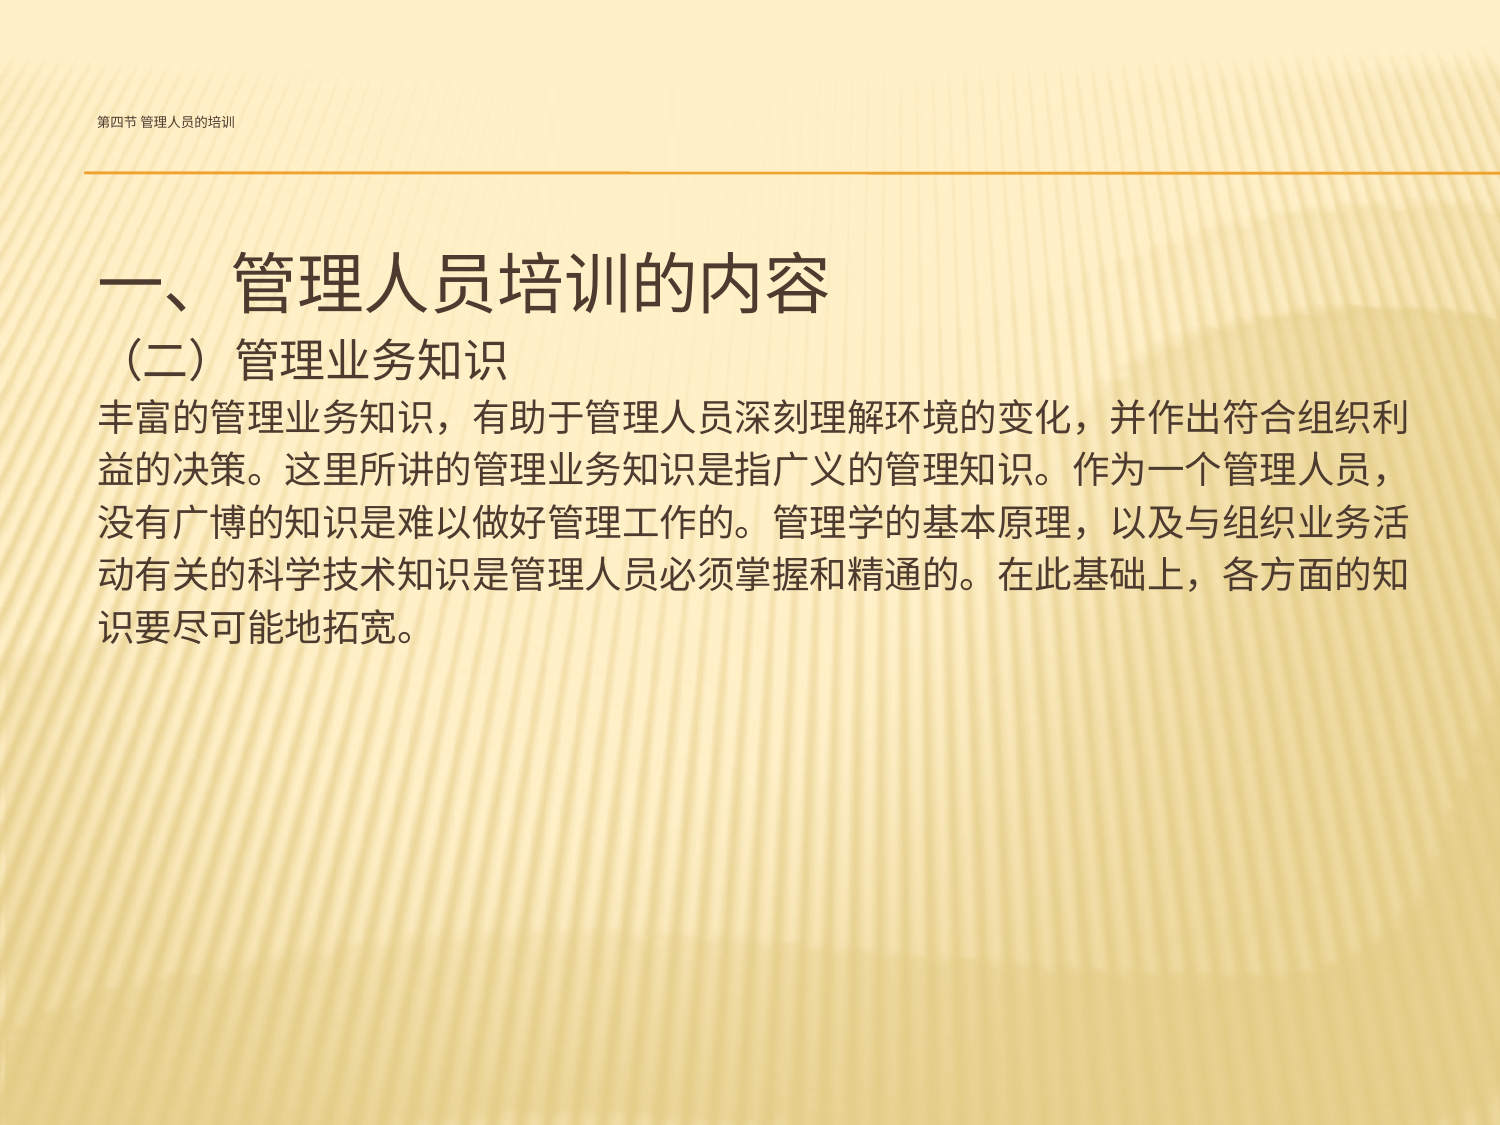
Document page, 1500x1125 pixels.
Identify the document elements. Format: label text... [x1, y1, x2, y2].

title 第四节 管理人员的培训 [82, 82, 1432, 155]
list 一、管理人员培训的内容 （二）管理业务知识 丰富的管理业务知识，有助于管理人员深刻理解环境的变化，并作出符合组织利 益的决策。这里所讲的管理业务知识是指广义的管理知识。作为一个管理人员， 没有广博的知识是难以做好管理工作的。管理学的基本原理，以及与组织业务活 动有关的科学技术知识是管理人员必须掌握和精通的。在此基础上，各方面的知 识要尽可能地拓宽。 [81, 234, 1426, 1044]
